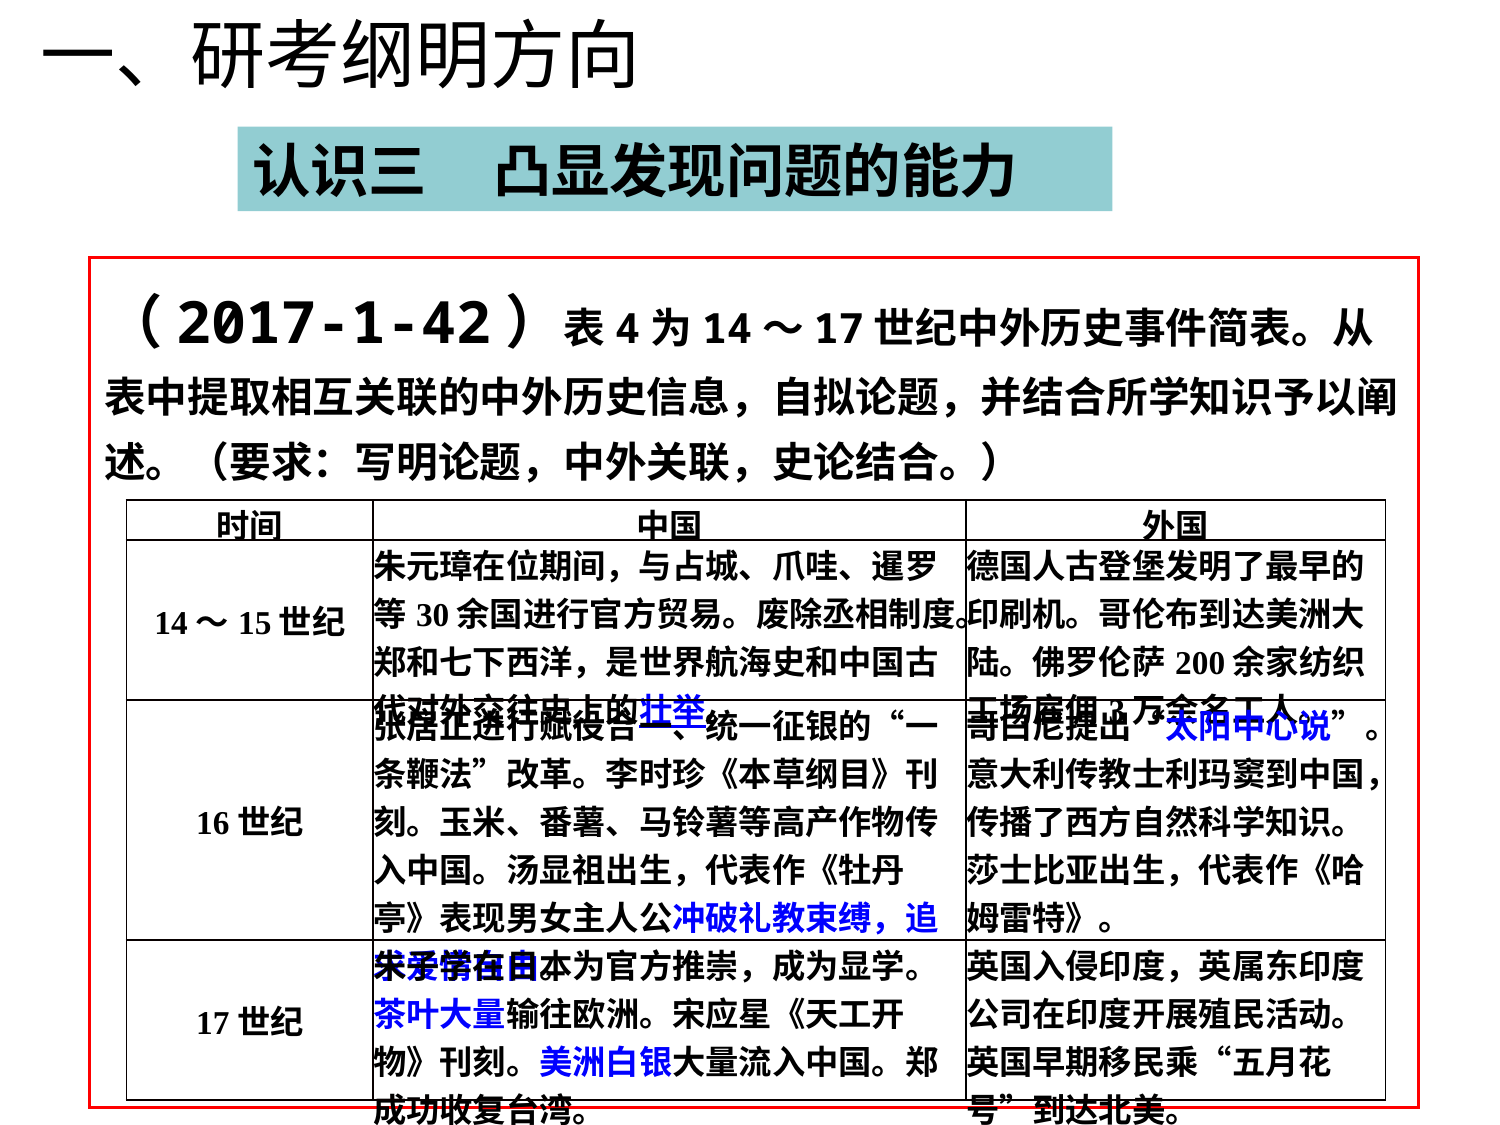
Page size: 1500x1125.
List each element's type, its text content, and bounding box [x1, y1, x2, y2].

table_cell 16世纪 [127, 701, 372, 939]
text_box （2017-1-42）表4为14～17世纪中外历史事件简表。从表中提取相互关联的中外历史信息，自拟论题，并结合所学知识予以阐述。（要求：写明论题，中外关联，史论结合。） [89, 257, 1419, 1108]
table_header 时间 [127, 501, 372, 539]
table_cell 朱子学在日本为官方推崇，成为显学。茶叶大量输往欧洲。宋应星《天工开物》刊刻。美洲白银大量流入中国。郑成功收复台湾。 [374, 941, 965, 1099]
table_cell 英国入侵印度，英属东印度公司在印度开展殖民活动。英国早期移民乘“五月花号”到达北美。 [967, 941, 1385, 1099]
table_cell 德国人古登堡发明了最早的印刷机。哥伦布到达美洲大陆。佛罗伦萨200余家纺织工场雇佣3万余名工人。 [967, 541, 1385, 699]
text_box 认识三 凸显发现问题的能力 [237, 126, 1113, 212]
table_cell 张居正进行赋役合一、统一征银的“一条鞭法”改革。李时珍《本草纲目》刊刻。玉米、番薯、马铃薯等高产作物传入中国。汤显祖出生，代表作《牡丹亭》表现男女主人公冲破礼教束缚，追求爱情自由。 [374, 701, 965, 939]
table_cell 朱元璋在位期间，与占城、爪哇、暹罗等30余国进行官方贸易。废除丞相制度。郑和七下西洋，是世界航海史和中国古代对外交往史上的壮举。 [374, 541, 965, 699]
table_cell 14～15世纪 [127, 541, 372, 699]
table_cell 哥白尼提出“太阳中心说”。意大利传教士利玛窦到中国，传播了西方自然科学知识。莎士比亚出生，代表作《哈姆雷特》。 [967, 701, 1385, 939]
table_cell 17世纪 [127, 941, 372, 1099]
table_header 中国 [374, 501, 965, 539]
text_box 一、研考纲明方向 [26, 0, 673, 105]
table_header 外国 [967, 501, 1385, 539]
